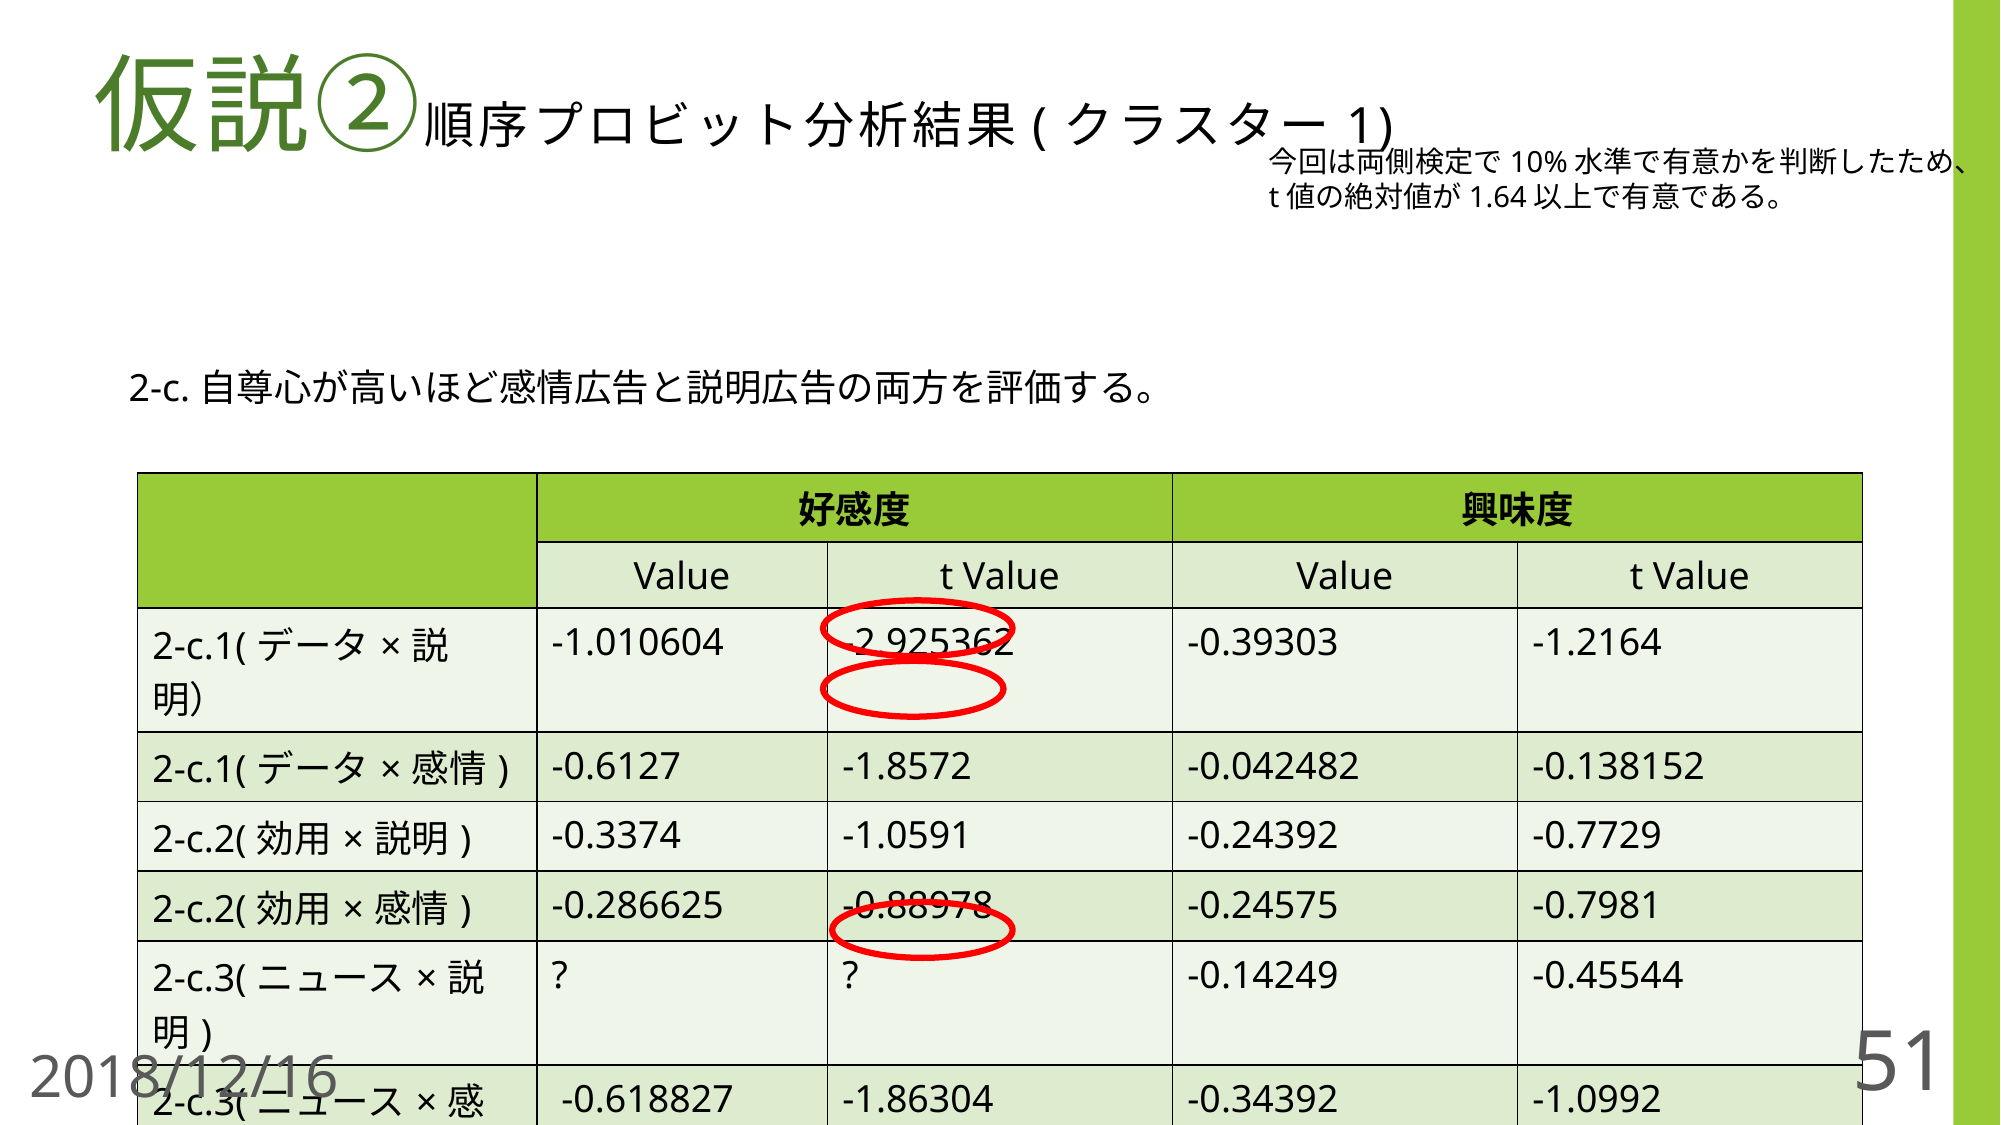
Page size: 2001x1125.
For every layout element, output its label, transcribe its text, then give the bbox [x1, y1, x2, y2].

table_cell Value [1173, 543, 1517, 607]
table_cell 2-c.2(効用×説明) [138, 802, 536, 870]
table_cell -0.042482 [1173, 733, 1517, 801]
table_cell -0.7729 [1518, 802, 1862, 870]
table_cell 2-c.3(ニュース×説明) [138, 942, 536, 1064]
slide_number 51 [1500, 1035, 1963, 1093]
table_header 興味度 [1173, 474, 1862, 541]
table_cell -1.2164 [1518, 609, 1862, 731]
table_cell -1.86304 [828, 1066, 1172, 1125]
table_cell -0.14249 [1173, 942, 1517, 1064]
table_cell t Value [1518, 543, 1862, 607]
table_cell -1.0992 [1518, 1093, 1862, 1125]
table_cell 2-c.1(データ×感情) [138, 733, 536, 801]
table_header 好感度 [538, 474, 1172, 541]
text_box [821, 599, 1014, 658]
table_cell -1.8572 [828, 733, 1172, 801]
table_cell ? [828, 942, 1172, 1064]
title 仮説②順序プロビット分析結果(クラスター1) [78, 44, 1749, 289]
table_cell -0.34392 [1173, 1066, 1517, 1125]
table_cell -0.39303 [1173, 609, 1517, 731]
table_cell Value [538, 543, 827, 607]
table_cell 2-c.2(効用×感情) [138, 872, 536, 940]
table_cell -0.286625 [538, 872, 827, 940]
table_cell -0.3374 [538, 802, 827, 870]
table_cell -0.88978 [828, 872, 1172, 940]
table_cell -0.24392 [1173, 802, 1517, 870]
text_box [831, 900, 1014, 959]
table_cell -0.138152 [1518, 733, 1862, 801]
table_cell -1.010604 [538, 609, 827, 731]
table_cell t Value [828, 543, 1172, 607]
table_header [138, 474, 536, 607]
table_cell -0.7981 [1518, 872, 1862, 940]
table_cell -0.24575 [1173, 872, 1517, 940]
text_box 今回は両側検定で10%水準で有意かを判断したため、 t値の絶対値が1.64以上で有意である。 [1254, 135, 1999, 221]
table_cell ? [538, 942, 827, 1064]
table_cell -1.0591 [828, 802, 1172, 870]
table_cell -0.45544 [1518, 942, 1862, 1035]
table_cell -0.618827 [538, 1066, 827, 1125]
text_box 2-c.自尊心が高いほど感情広告と説明広告の両方を評価する。 [113, 356, 1760, 416]
table_cell 2-c.1(データ×説明） [138, 609, 536, 731]
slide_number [14, 1045, 397, 1103]
table_cell 2-c.3(ニュース×感情) [138, 1066, 536, 1125]
table_cell -0.6127 [538, 733, 827, 801]
text_box [821, 659, 1005, 718]
table_cell -2.925362 [828, 609, 1172, 731]
